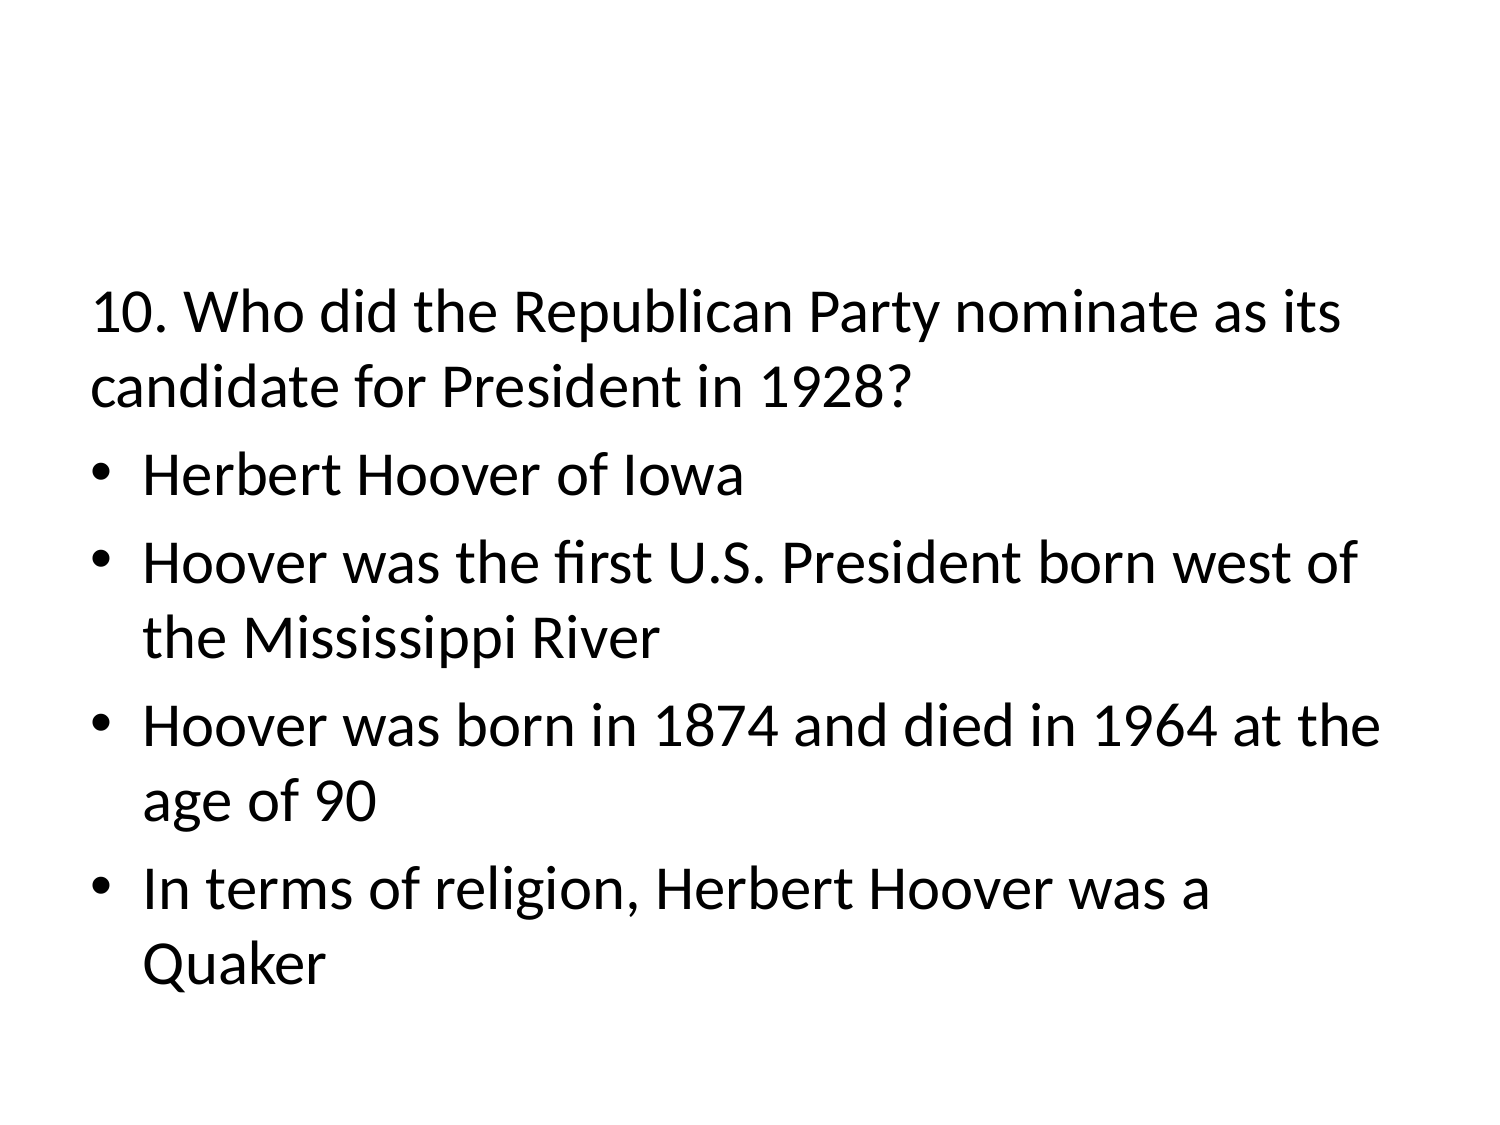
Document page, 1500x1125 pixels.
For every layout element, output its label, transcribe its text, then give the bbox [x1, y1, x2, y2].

list 10. Who did the Republican Party nominate as its candidate for President in 1928? Herbert Hoover of Iowa Hoover was the first U.S. President born west of the Mississippi River Hoover was born in 1874 and died in 1964 at the age of 90 In terms of religion, Herbert Hoover was a Quaker [75, 262, 1425, 1005]
